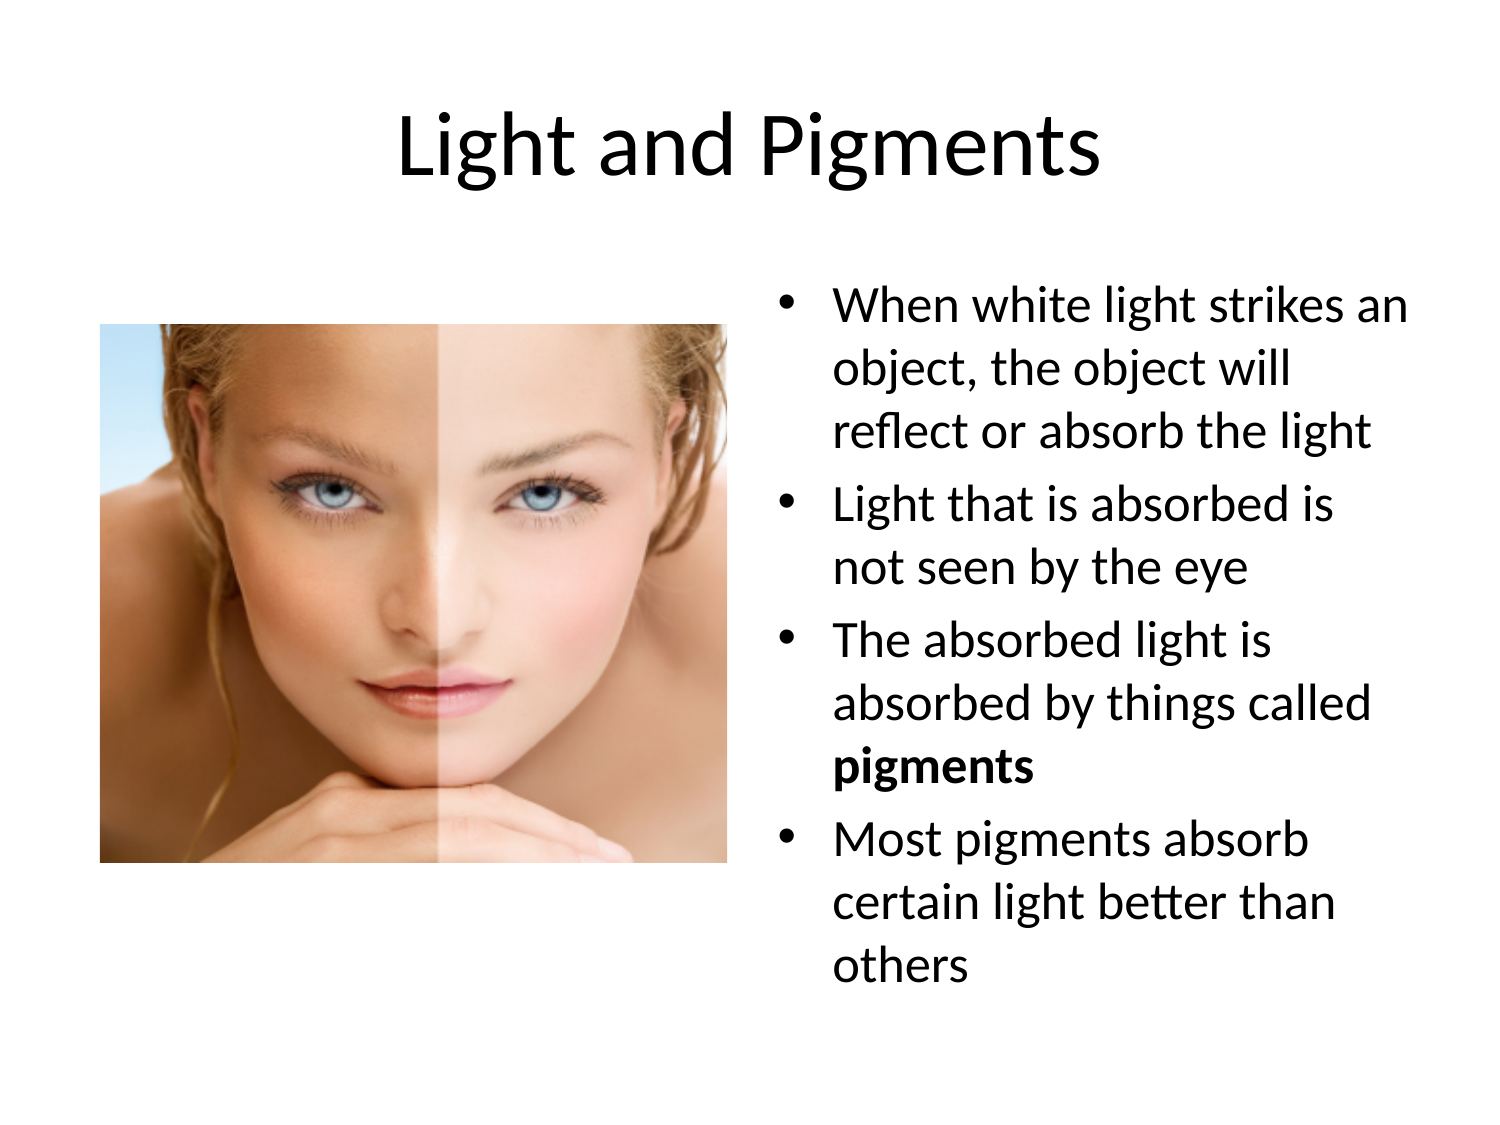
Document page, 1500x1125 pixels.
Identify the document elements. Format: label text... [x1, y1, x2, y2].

title Light and Pigments [75, 45, 1425, 233]
picture [99, 324, 728, 863]
list When white light strikes an object, the object will reflect or absorb the light Light that is absorbed is not seen by the eye The absorbed light is absorbed by things called pigments Most pigments absorb certain light better than others [762, 262, 1425, 1005]
